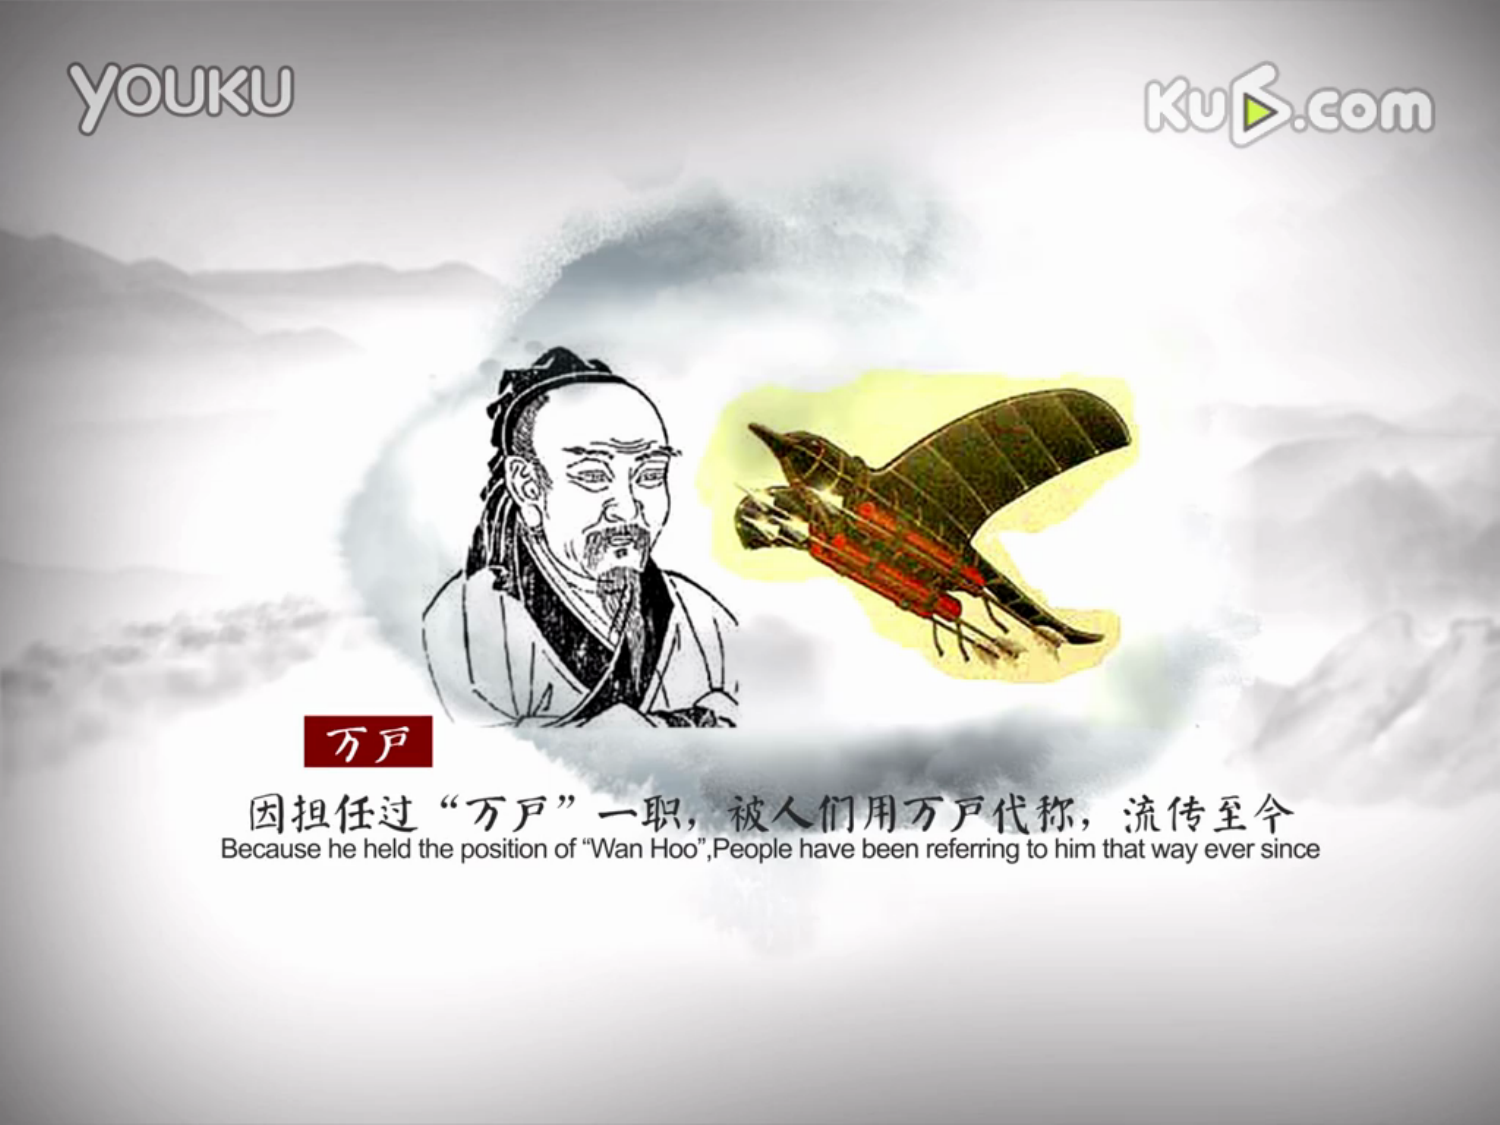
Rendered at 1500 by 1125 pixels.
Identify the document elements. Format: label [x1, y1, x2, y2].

text_box [0, 0, 1500, 1125]
